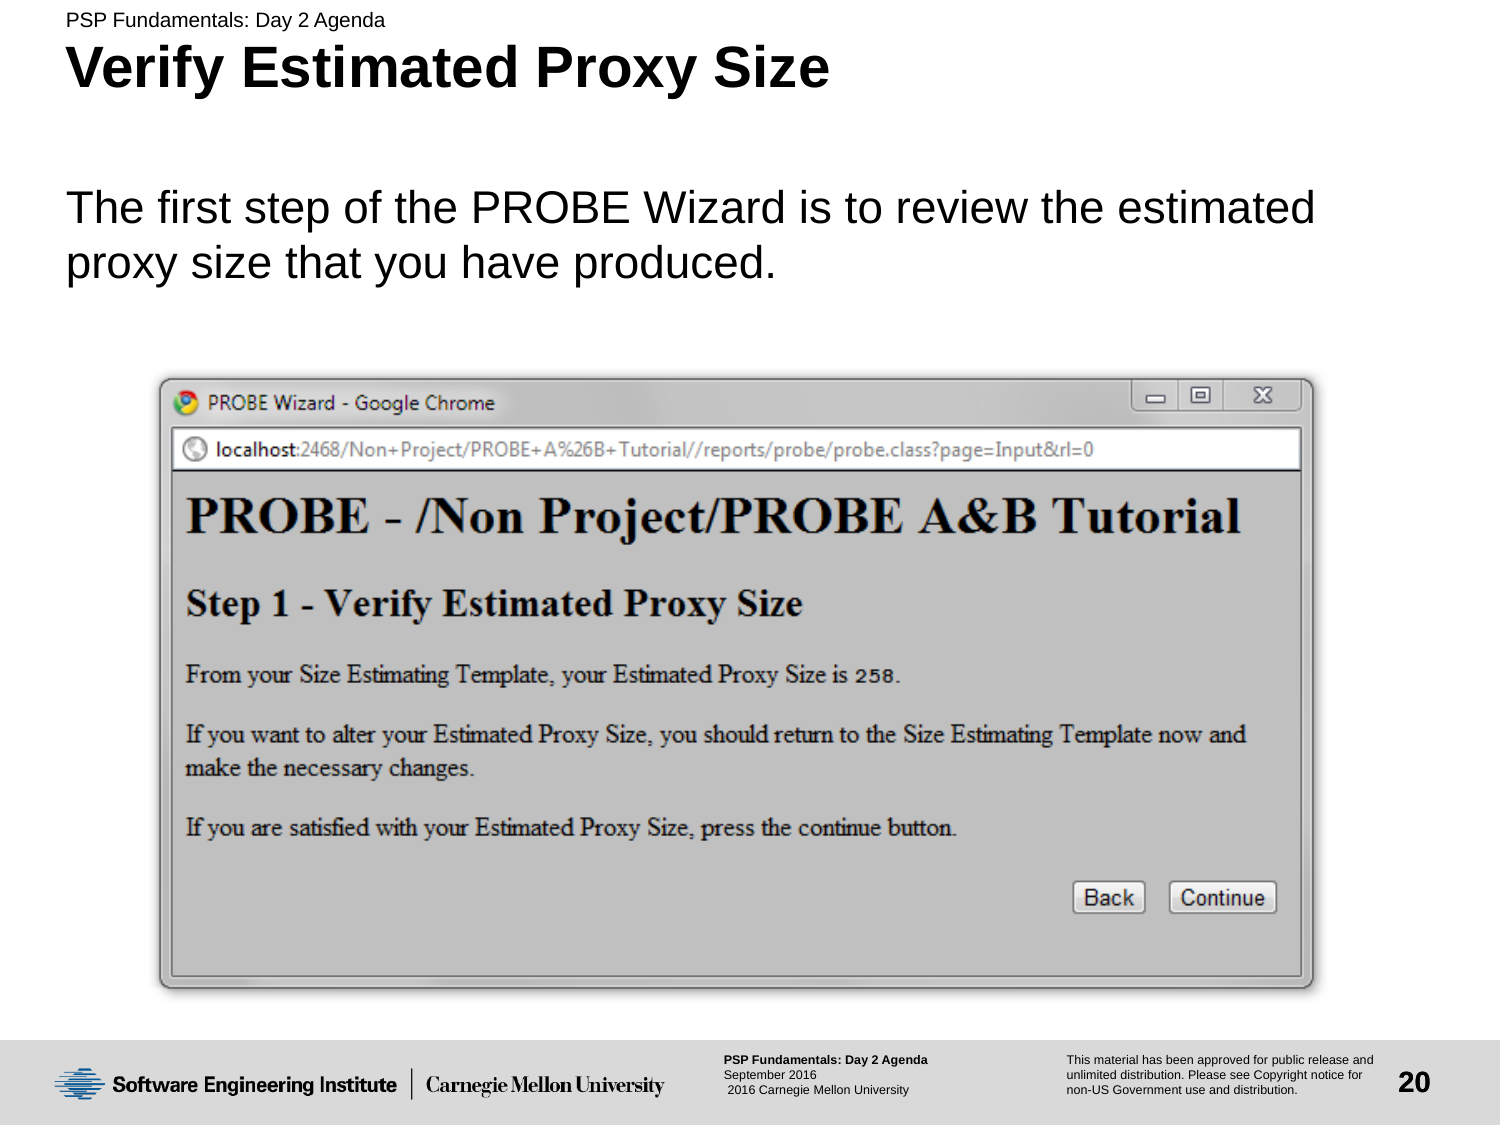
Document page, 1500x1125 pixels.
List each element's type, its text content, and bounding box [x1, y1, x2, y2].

title Verify Estimated Proxy Size [65, 37, 1430, 148]
list The first step of the PROBE Wizard is to review the estimated proxy size that you have produced. [65, 177, 1431, 1000]
picture [148, 367, 1329, 1004]
picture [46, 1061, 673, 1104]
